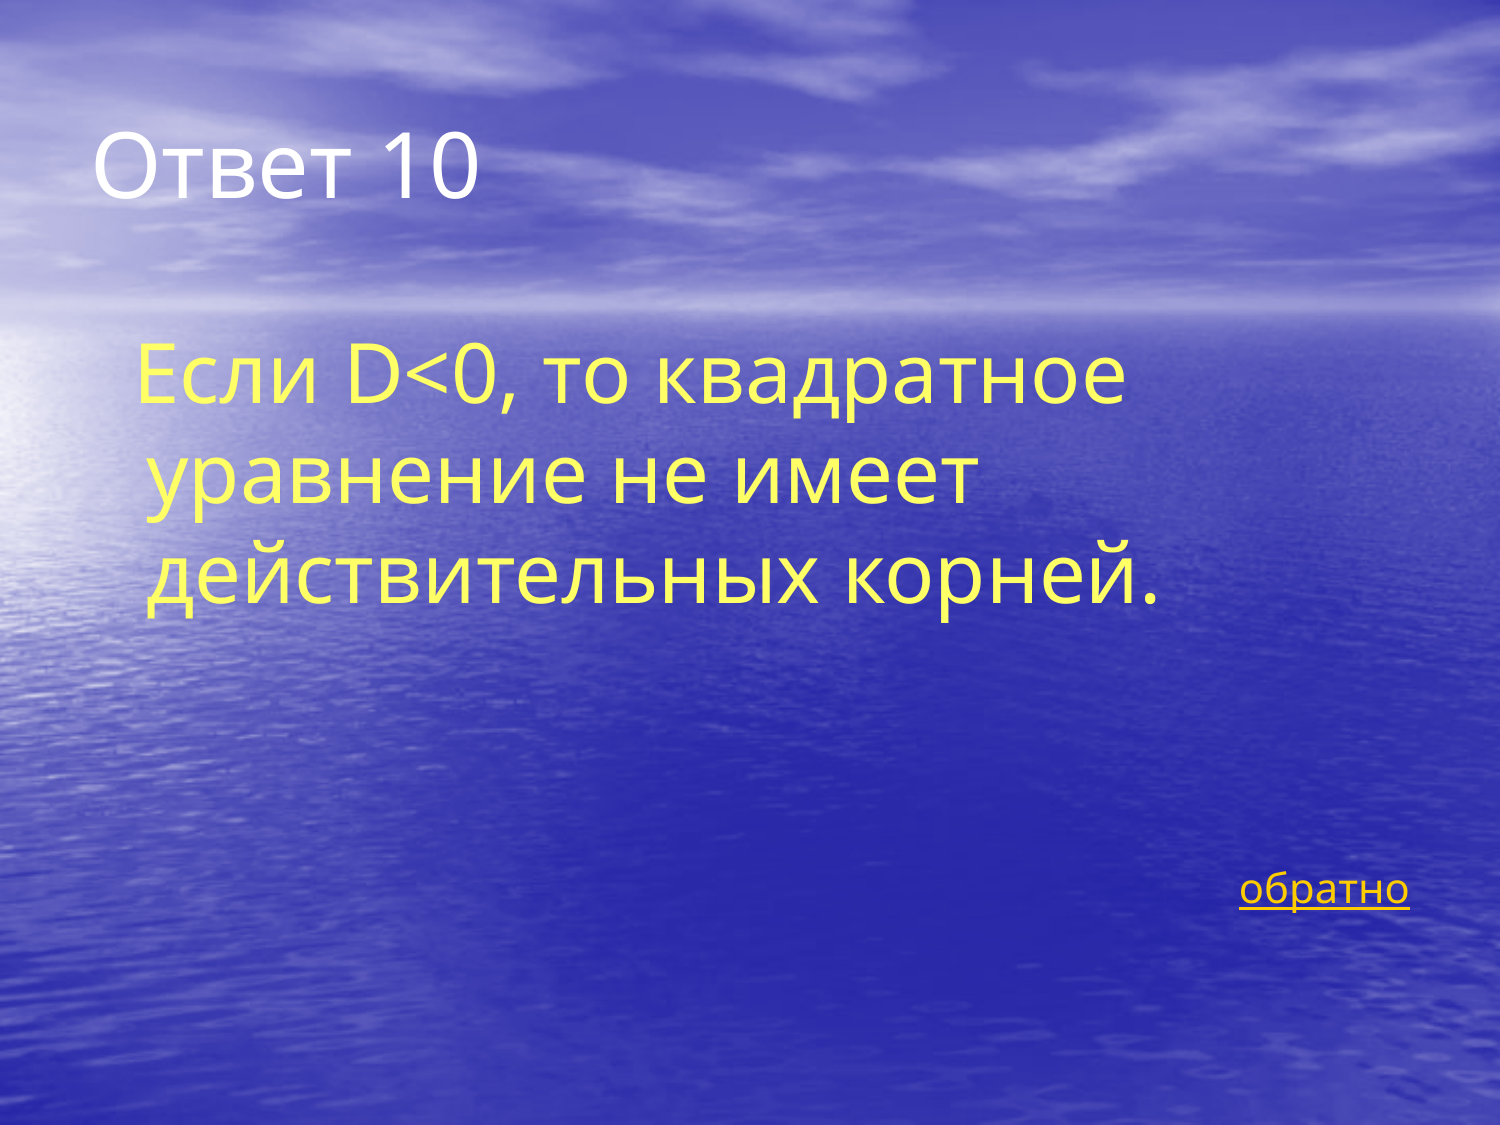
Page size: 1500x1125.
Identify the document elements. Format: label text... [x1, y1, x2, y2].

list Если D<0, то квадратное уравнение не имеет действительных корней. обратно [74, 312, 1426, 988]
title Ответ 10 [74, 47, 1426, 276]
